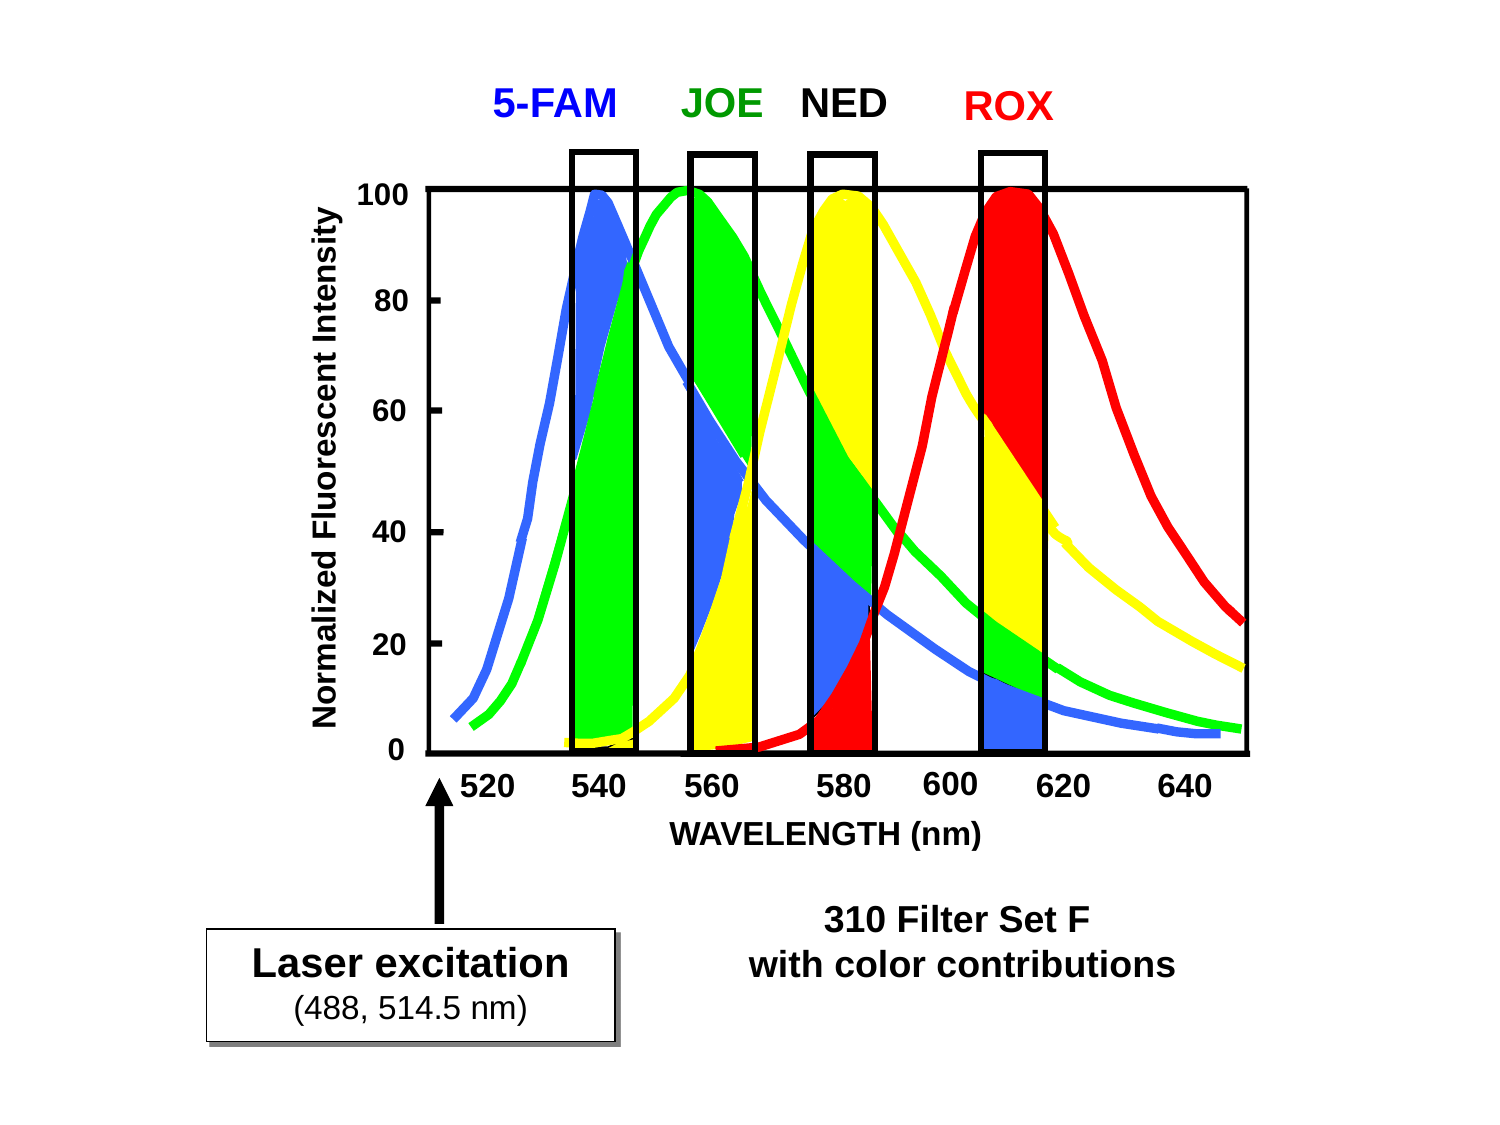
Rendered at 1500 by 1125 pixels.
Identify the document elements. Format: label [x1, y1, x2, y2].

text_box [205, 68, 1279, 1042]
